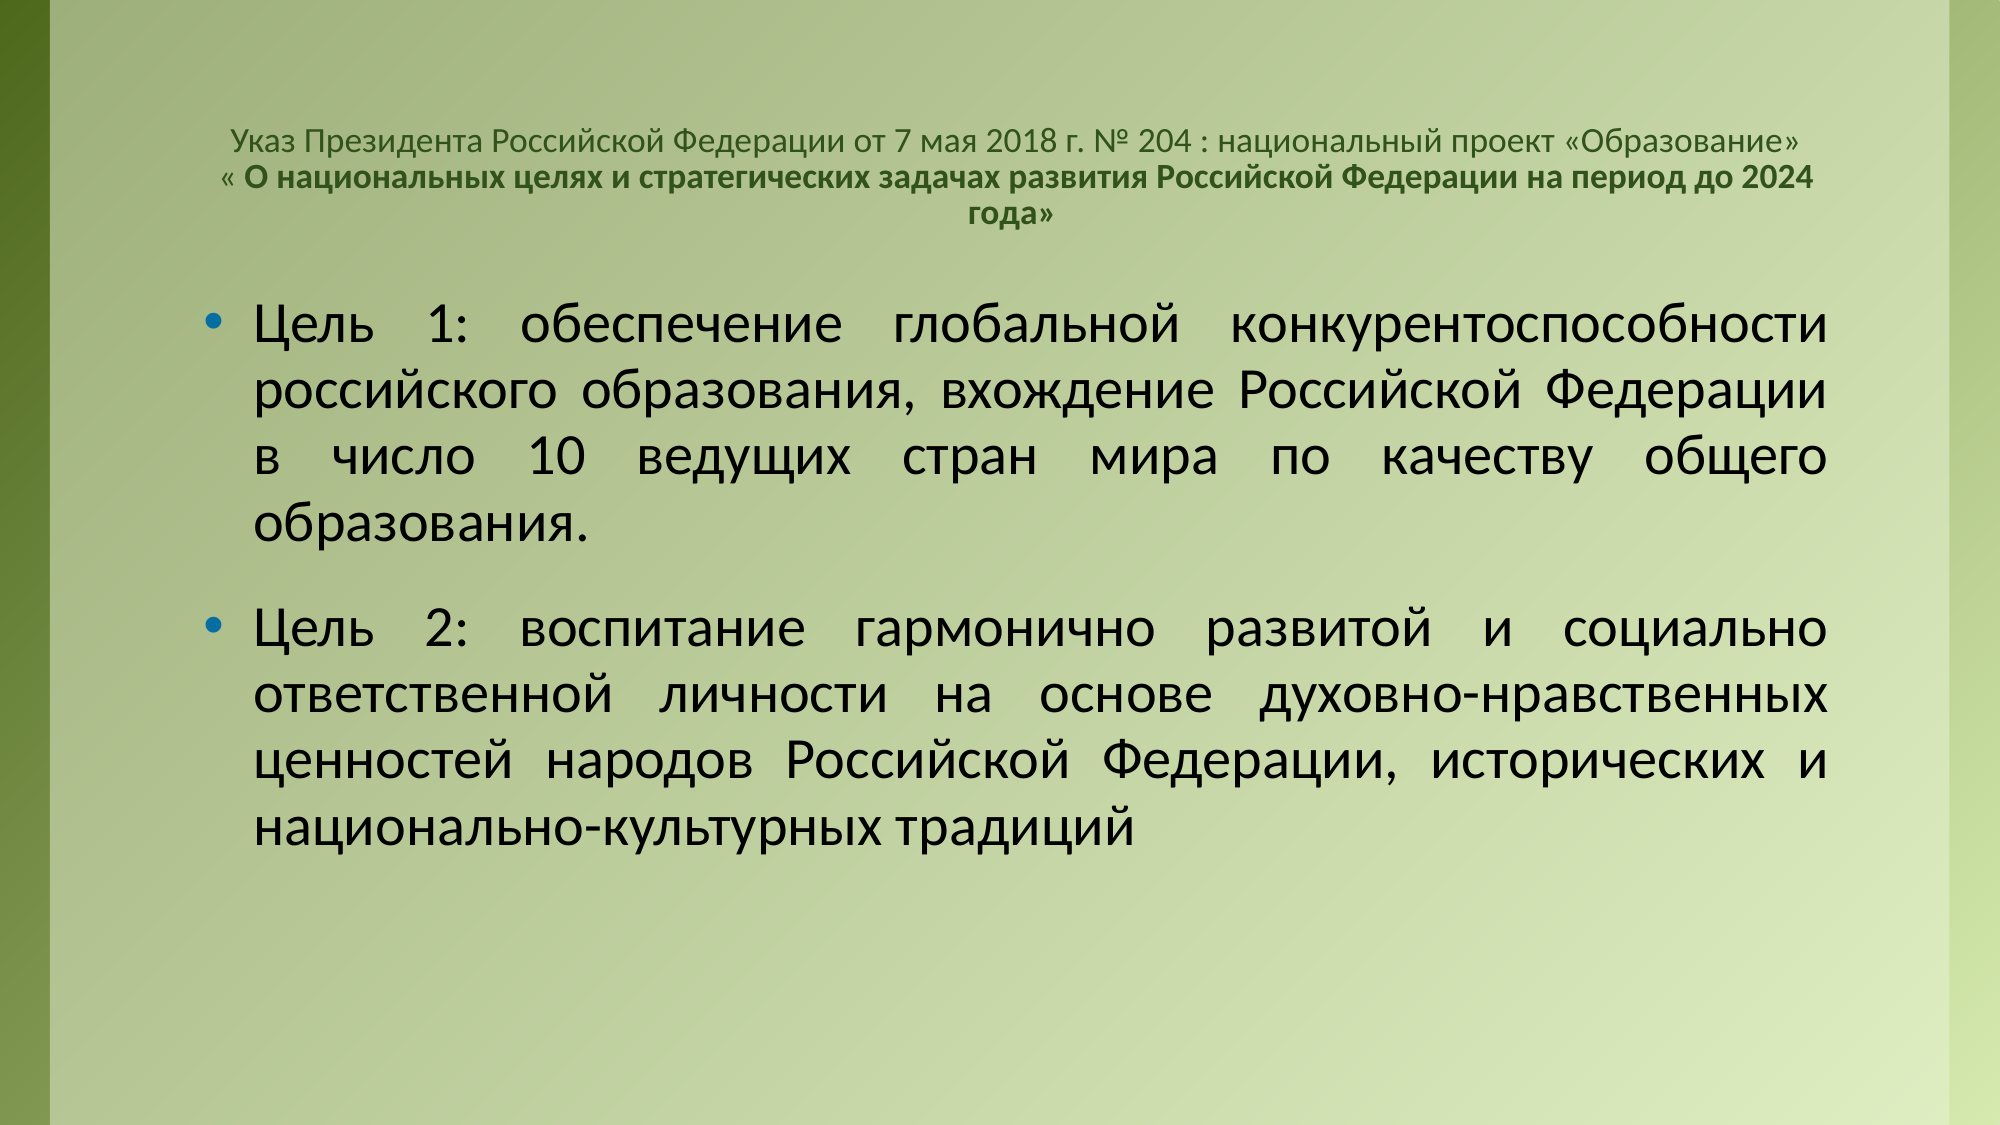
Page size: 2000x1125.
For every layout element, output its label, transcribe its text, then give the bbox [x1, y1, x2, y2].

list Цель 1: обеспечение глобальной конкурентоспособности российского образования, вхождение Российской Федерации в число 10 ведущих стран мира по качеству общего образования. Цель 2: воспитание гармонично развитой и социально ответственной личности на основе духовно-нравственных ценностей народов Российской Федерации, исторических и национально-культурных традиций [183, 279, 1850, 1013]
title Указ Президента Российской Федерации от 7 мая 2018 г. № 204 : национальный проект «Образование» « О национальных целях и стратегических задачах развития Российской Федерации на период до 2024 года» [183, 101, 1850, 242]
